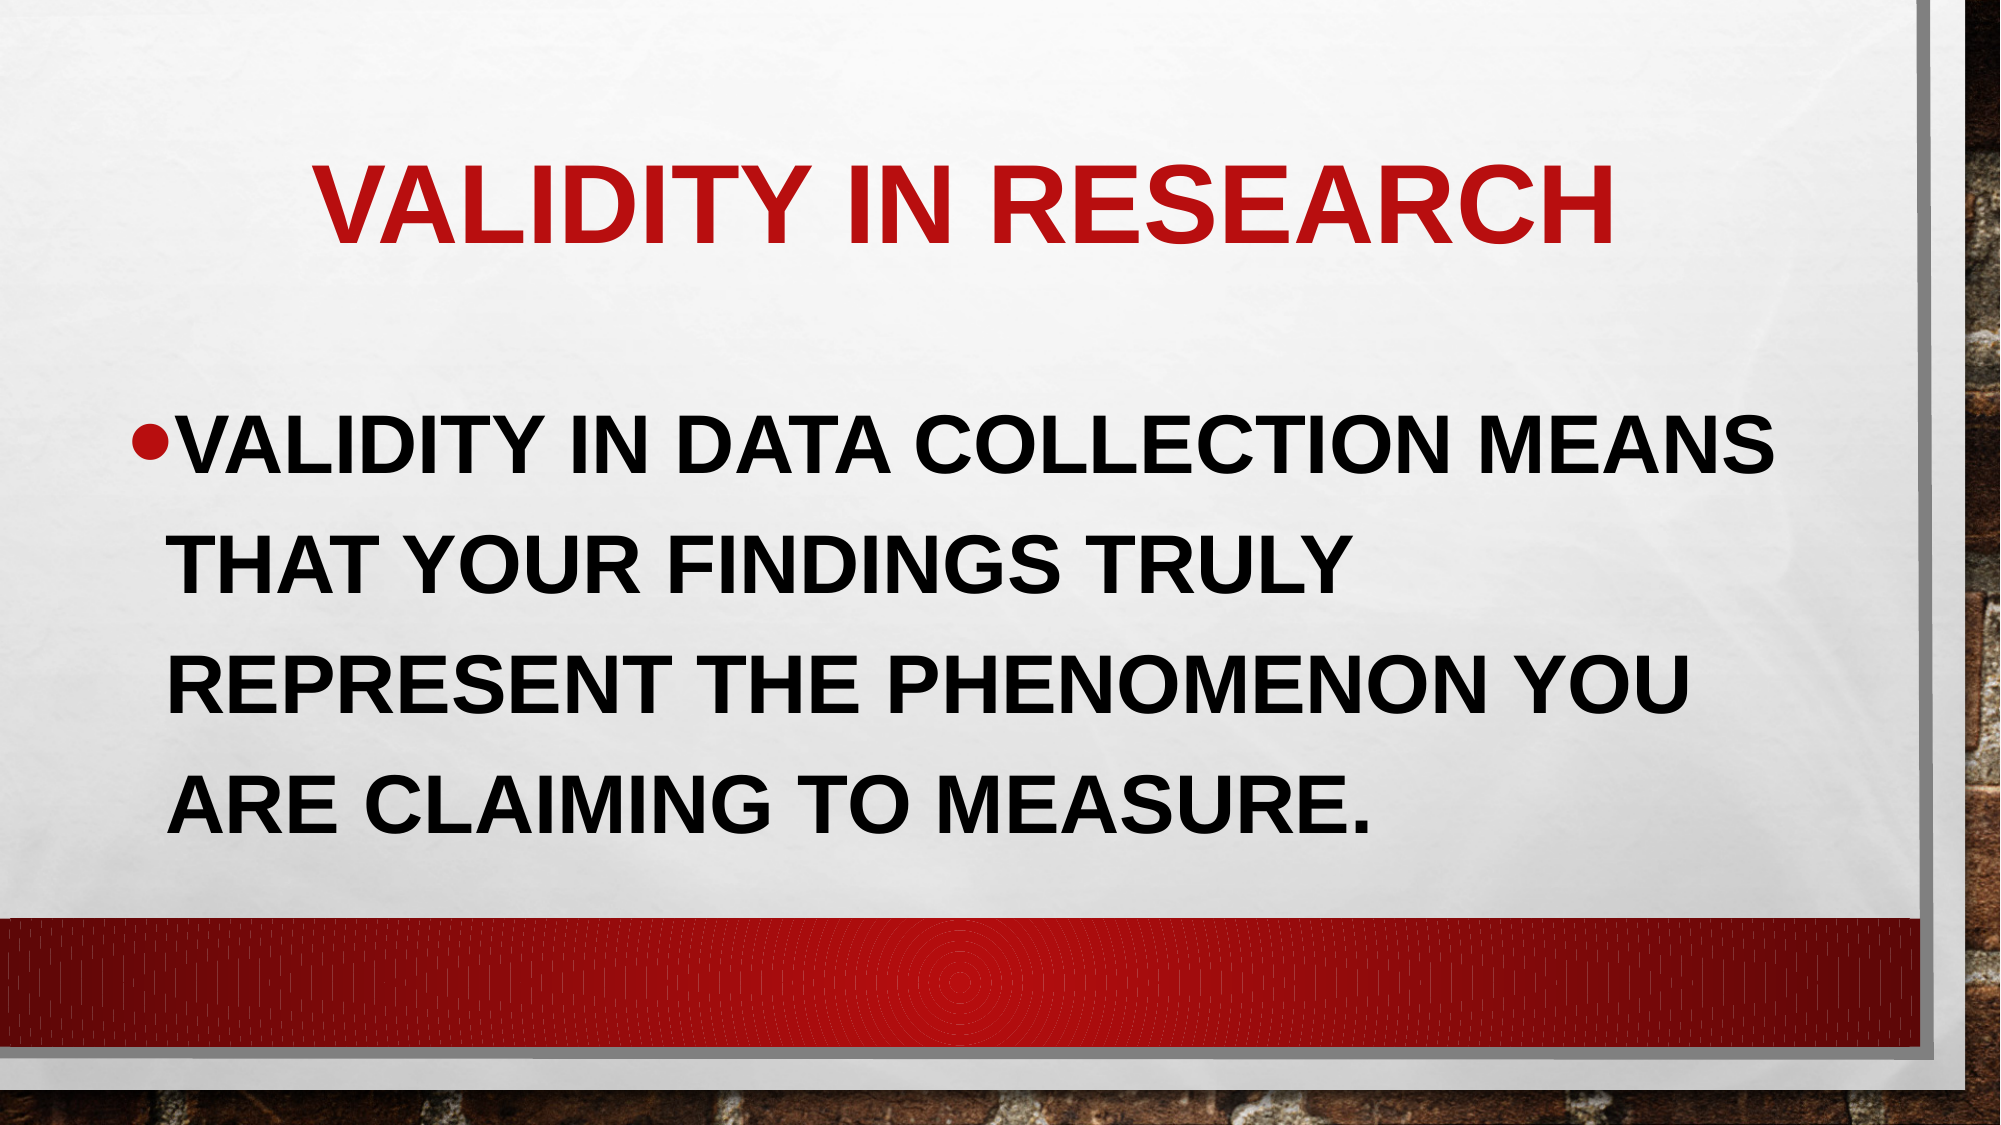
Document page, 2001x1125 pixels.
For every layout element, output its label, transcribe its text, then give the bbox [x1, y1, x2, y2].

picture [0, 0, 2000, 1125]
title Validity in Research [112, 112, 1818, 302]
list Validity in data collection means that your findings truly represent the phenomenon you are claiming to measure. [112, 338, 1818, 882]
